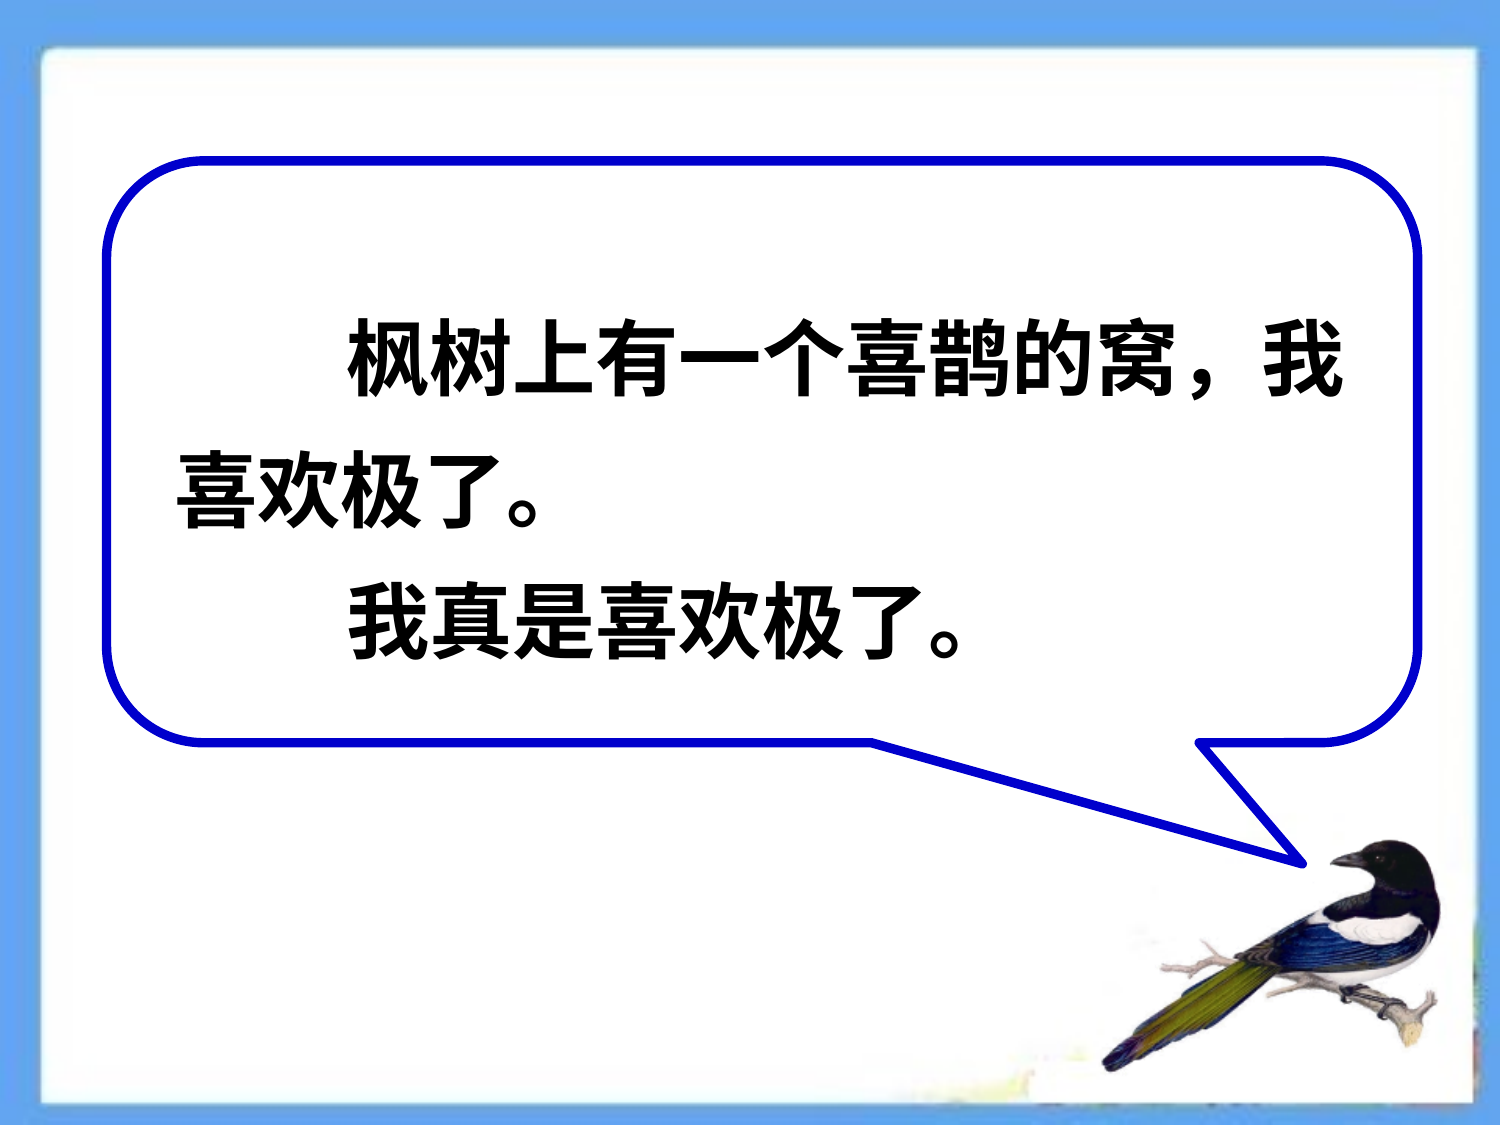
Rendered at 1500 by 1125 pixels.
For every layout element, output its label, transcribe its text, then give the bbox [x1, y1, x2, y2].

text_box 枫树上有一个喜鹊的窝，我喜欢极了。 我真是喜欢极了。 [159, 267, 1388, 677]
picture [0, 0, 1500, 1125]
text_box [104, 158, 1420, 808]
